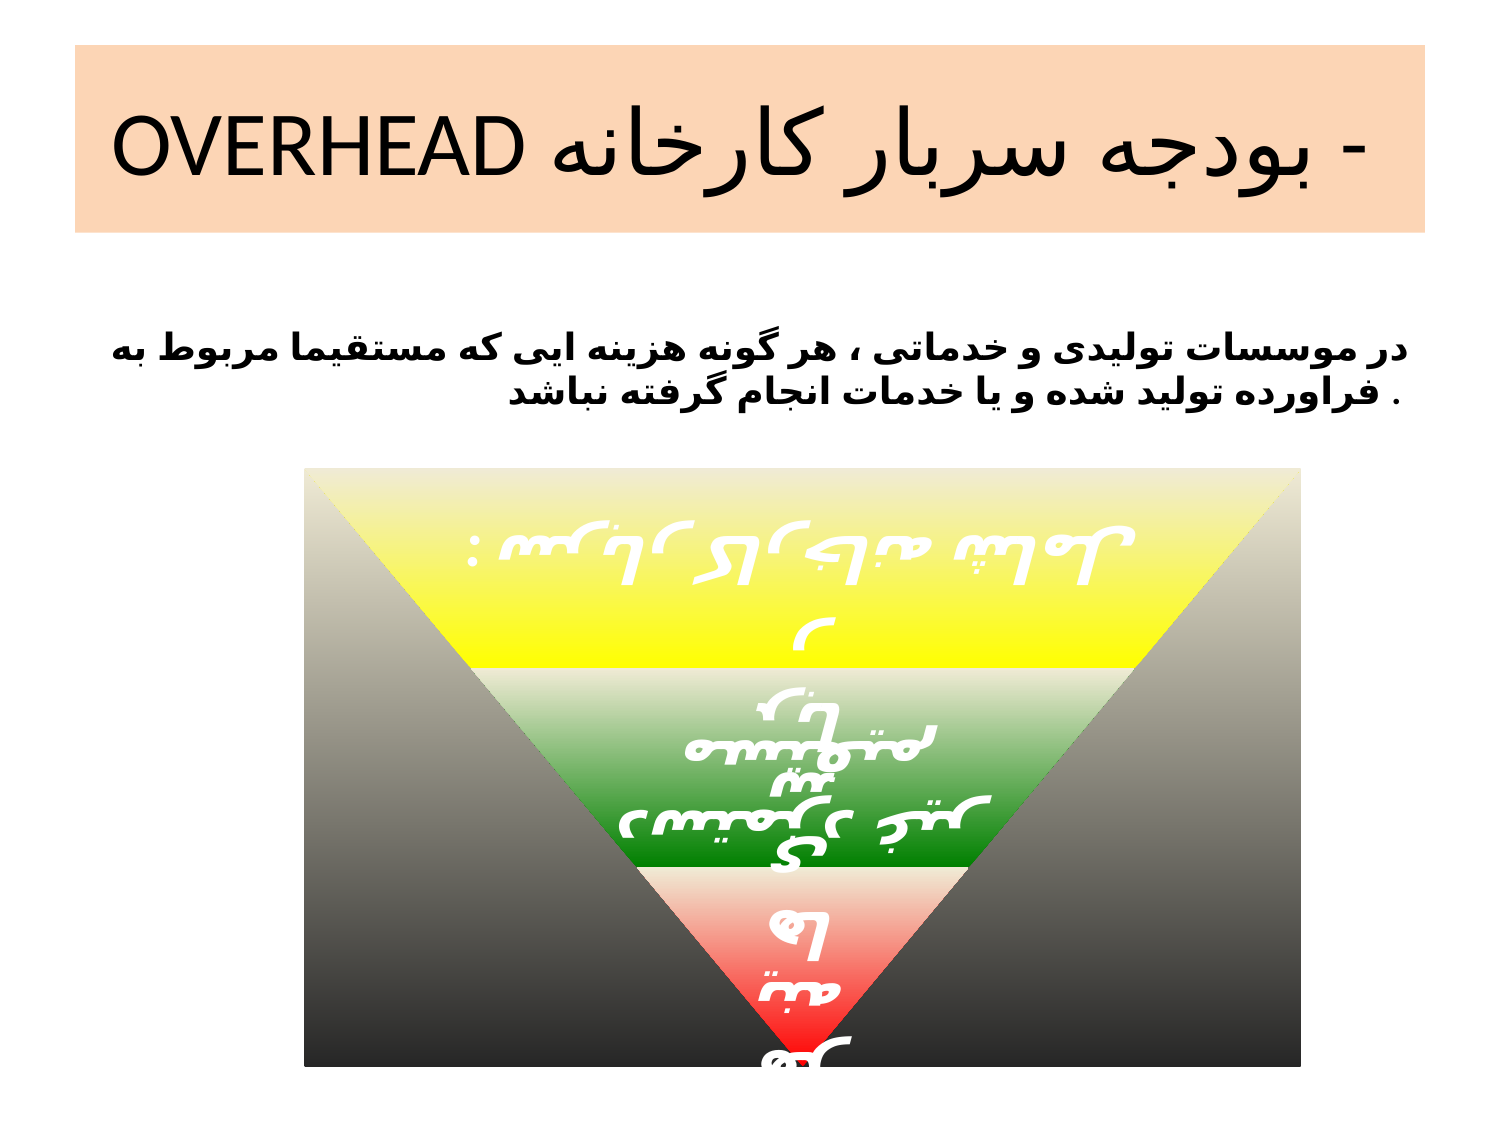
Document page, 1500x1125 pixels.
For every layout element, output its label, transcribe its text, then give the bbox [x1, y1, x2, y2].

title OVERHEAD بودجه سربار کارخانه - [75, 45, 1425, 233]
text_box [304, 468, 1301, 1067]
list در موسسات تولیدی و خدماتی ، هر گونه هزینه ایی که مستقیما مربوط به فراورده تولید شده و یا خدمات انجام گرفته نباشد . [75, 262, 1425, 1005]
